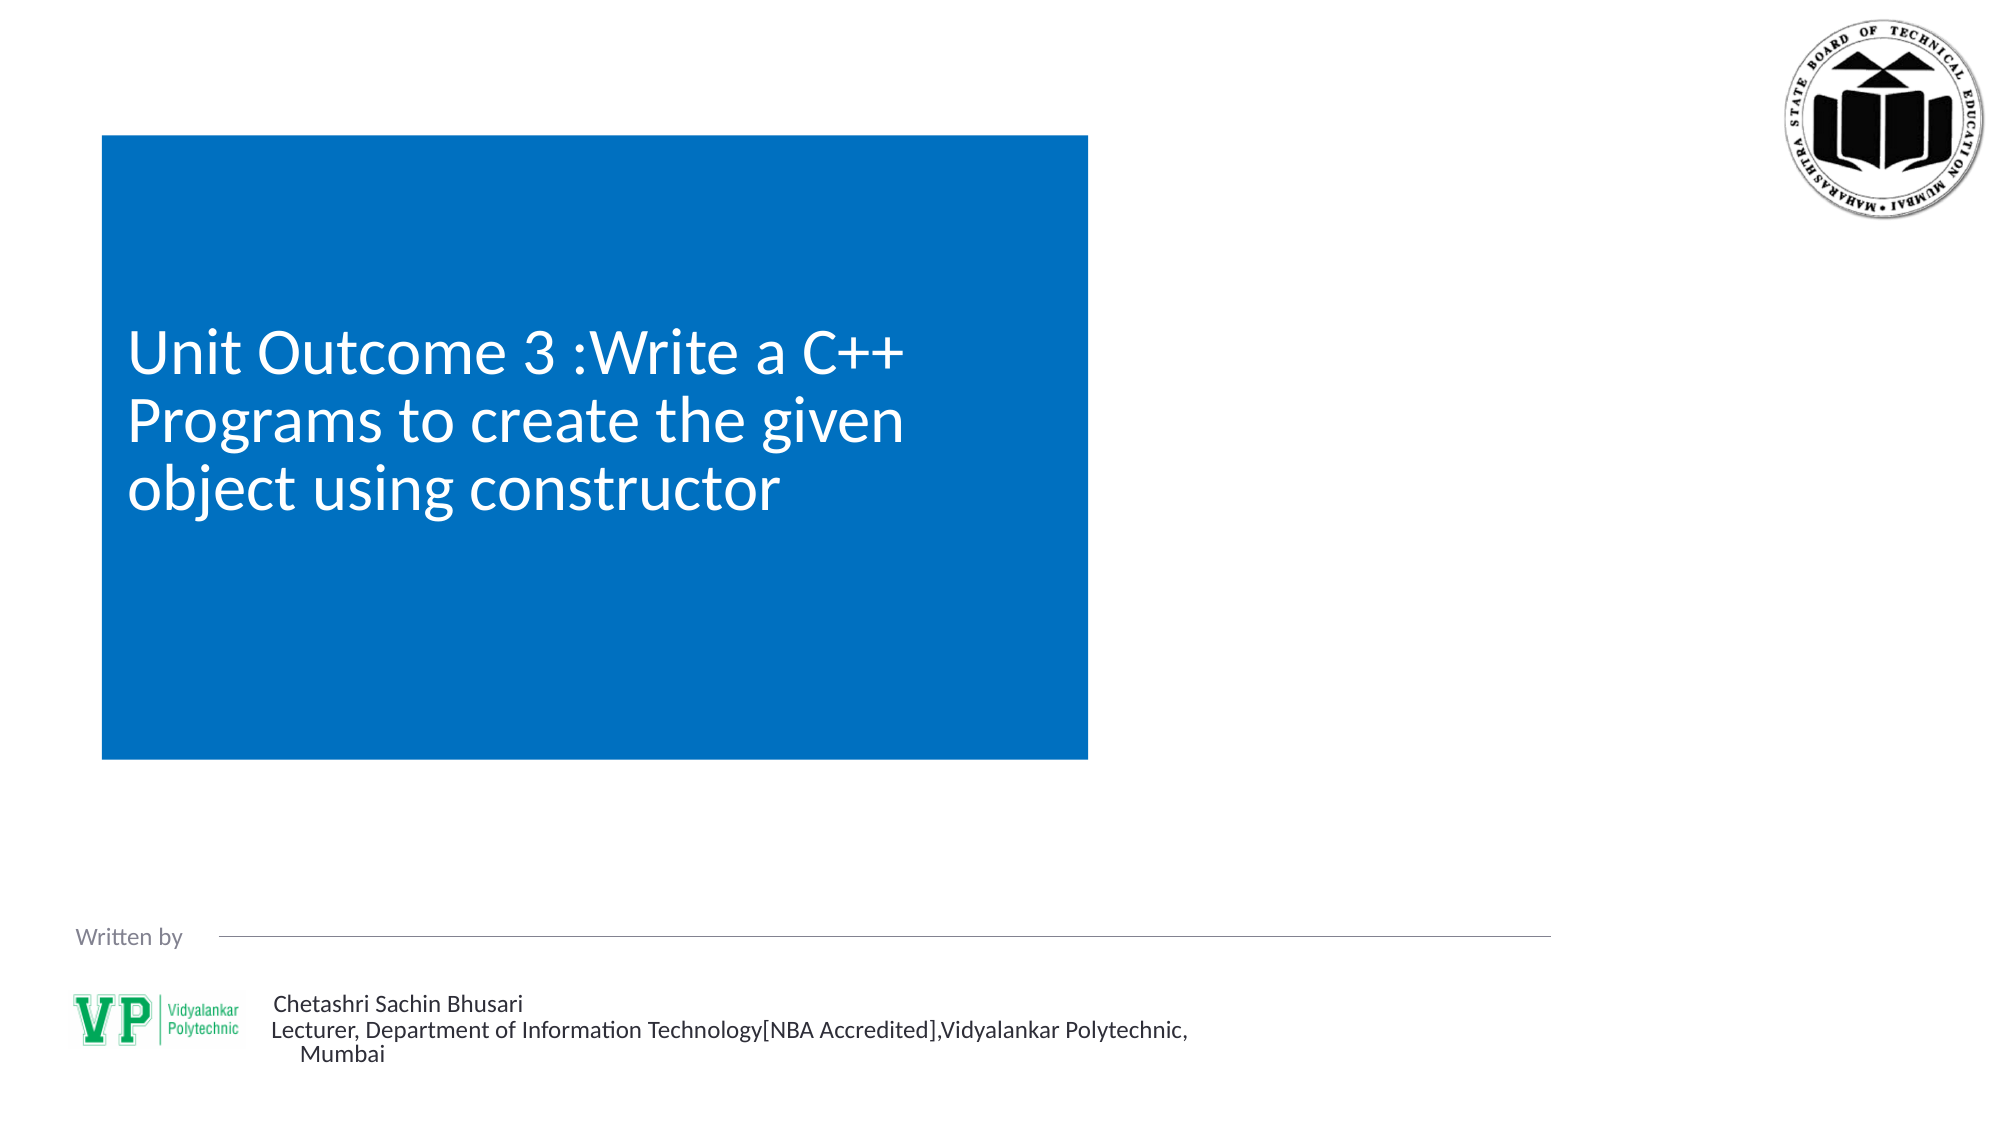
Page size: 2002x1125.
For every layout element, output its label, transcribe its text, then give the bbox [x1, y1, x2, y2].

list Lecturer, Department of Information Technology[NBA Accredited],Vidyalankar Polytechnic, Mumbai [265, 1019, 1226, 1078]
picture [68, 990, 246, 1050]
list Chetashri Sachin Bhusari [218, 987, 726, 1017]
title Unit Outcome 3 :Write a C++ Programs to create the given object using constructor [127, 320, 1087, 482]
picture [1764, 0, 2001, 237]
